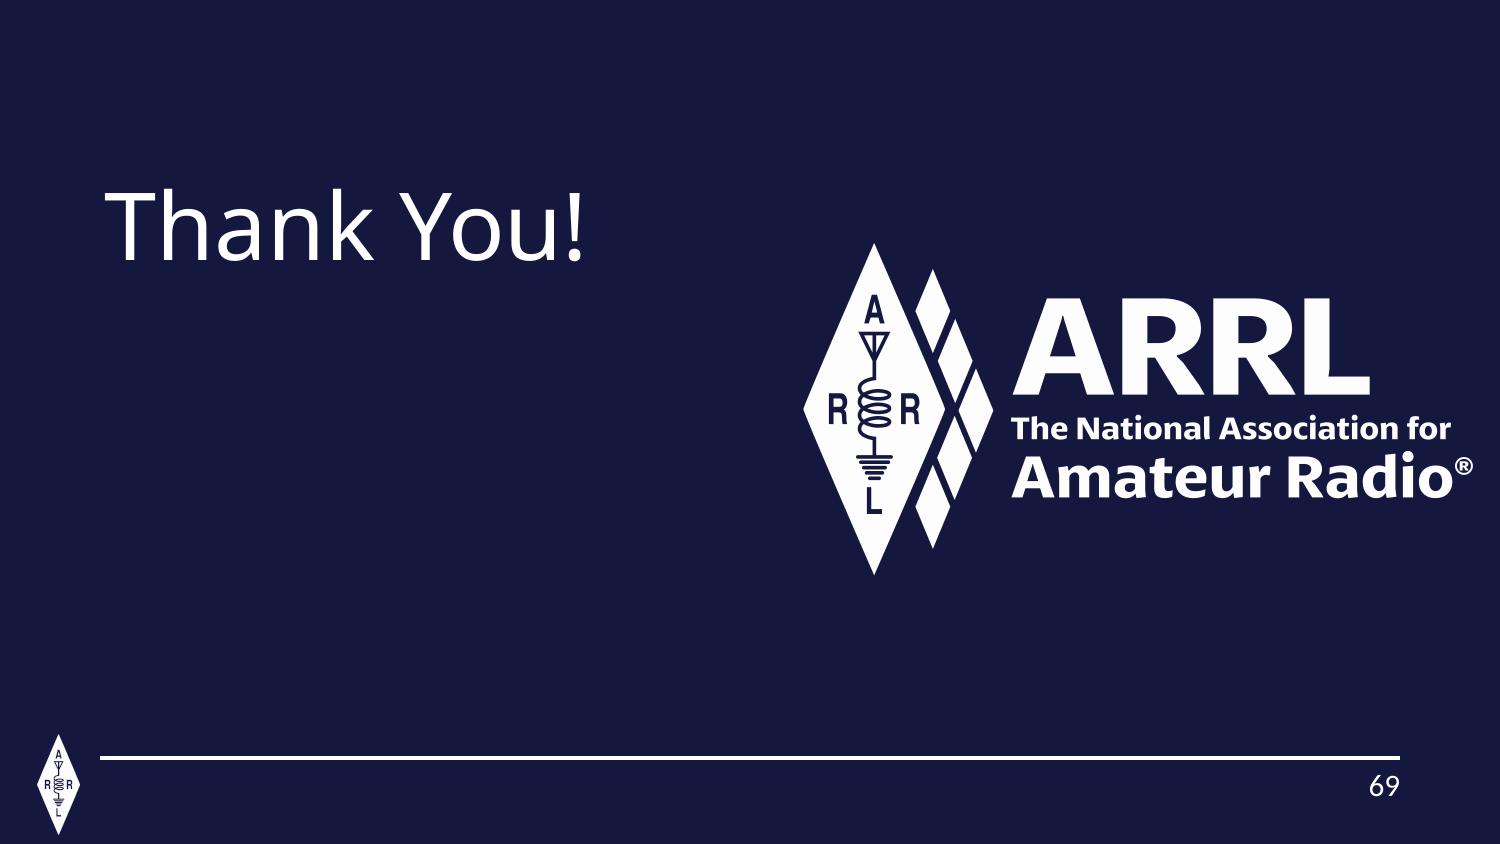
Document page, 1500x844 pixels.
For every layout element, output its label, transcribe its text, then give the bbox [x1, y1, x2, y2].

slide_number 69 [1302, 761, 1400, 807]
picture [801, 239, 1478, 580]
title Thank You! [104, 135, 621, 287]
picture [37, 734, 80, 835]
